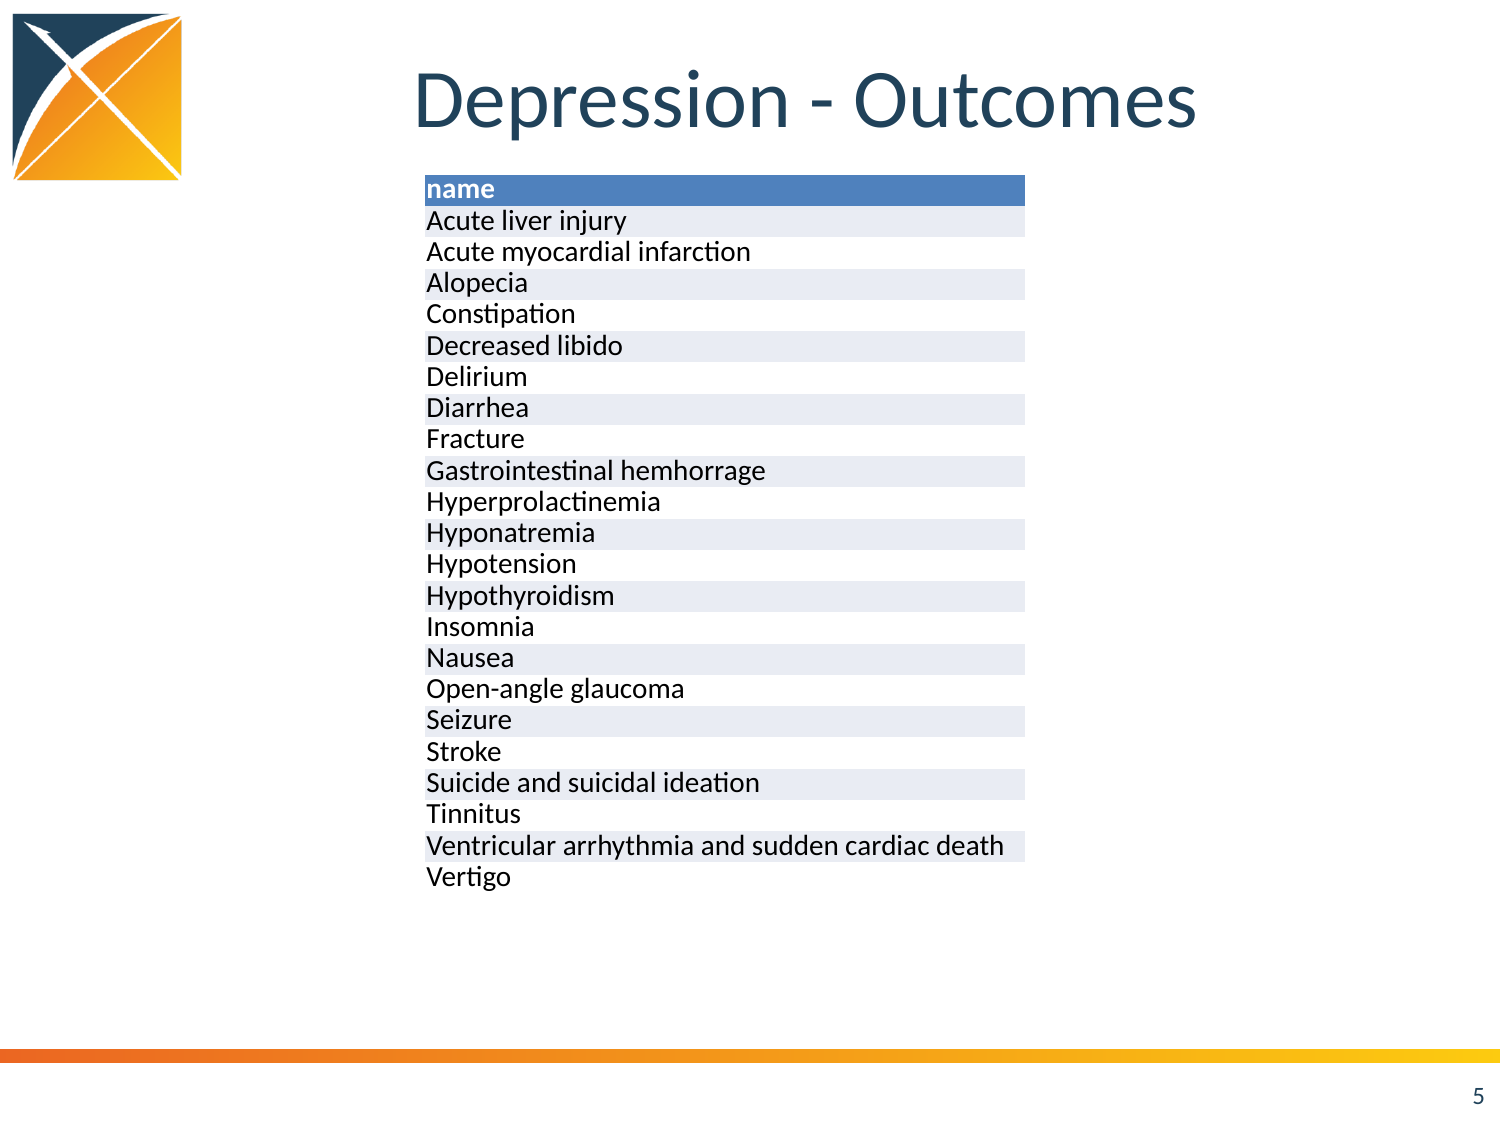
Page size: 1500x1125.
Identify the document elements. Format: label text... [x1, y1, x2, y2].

table_cell Insomnia [425, 612, 1025, 644]
table_cell Gastrointestinal hemhorrage [425, 456, 1025, 487]
slide_number 5 [1149, 1065, 1500, 1125]
table_cell Hypothyroidism [425, 581, 1025, 612]
table_cell Constipation [425, 300, 1025, 331]
table_cell Stroke [425, 737, 1025, 769]
table_cell Alopecia [425, 269, 1025, 300]
picture [0, 0, 206, 200]
table_cell Decreased libido [425, 331, 1025, 362]
table_cell Hypotension [425, 550, 1025, 581]
table_cell Hyperprolactinemia [425, 487, 1025, 519]
title Depression - Outcomes [187, 24, 1425, 163]
table_cell Seizure [425, 706, 1025, 737]
table_cell Vertigo [425, 862, 1025, 894]
table_cell Delirium [425, 362, 1025, 394]
table_cell Open-angle glaucoma [425, 675, 1025, 706]
table_cell Suicide and suicidal ideation [425, 769, 1025, 800]
table_cell Diarrhea [425, 394, 1025, 425]
table_cell Nausea [425, 644, 1025, 675]
table_cell Ventricular arrhythmia and sudden cardiac death [425, 831, 1025, 862]
table_cell Tinnitus [425, 800, 1025, 831]
table_header name [425, 175, 1025, 206]
table_cell Acute liver injury [425, 206, 1025, 237]
table_cell Acute myocardial infarction [425, 237, 1025, 269]
table_cell Hyponatremia [425, 519, 1025, 550]
table_cell Fracture [425, 425, 1025, 456]
